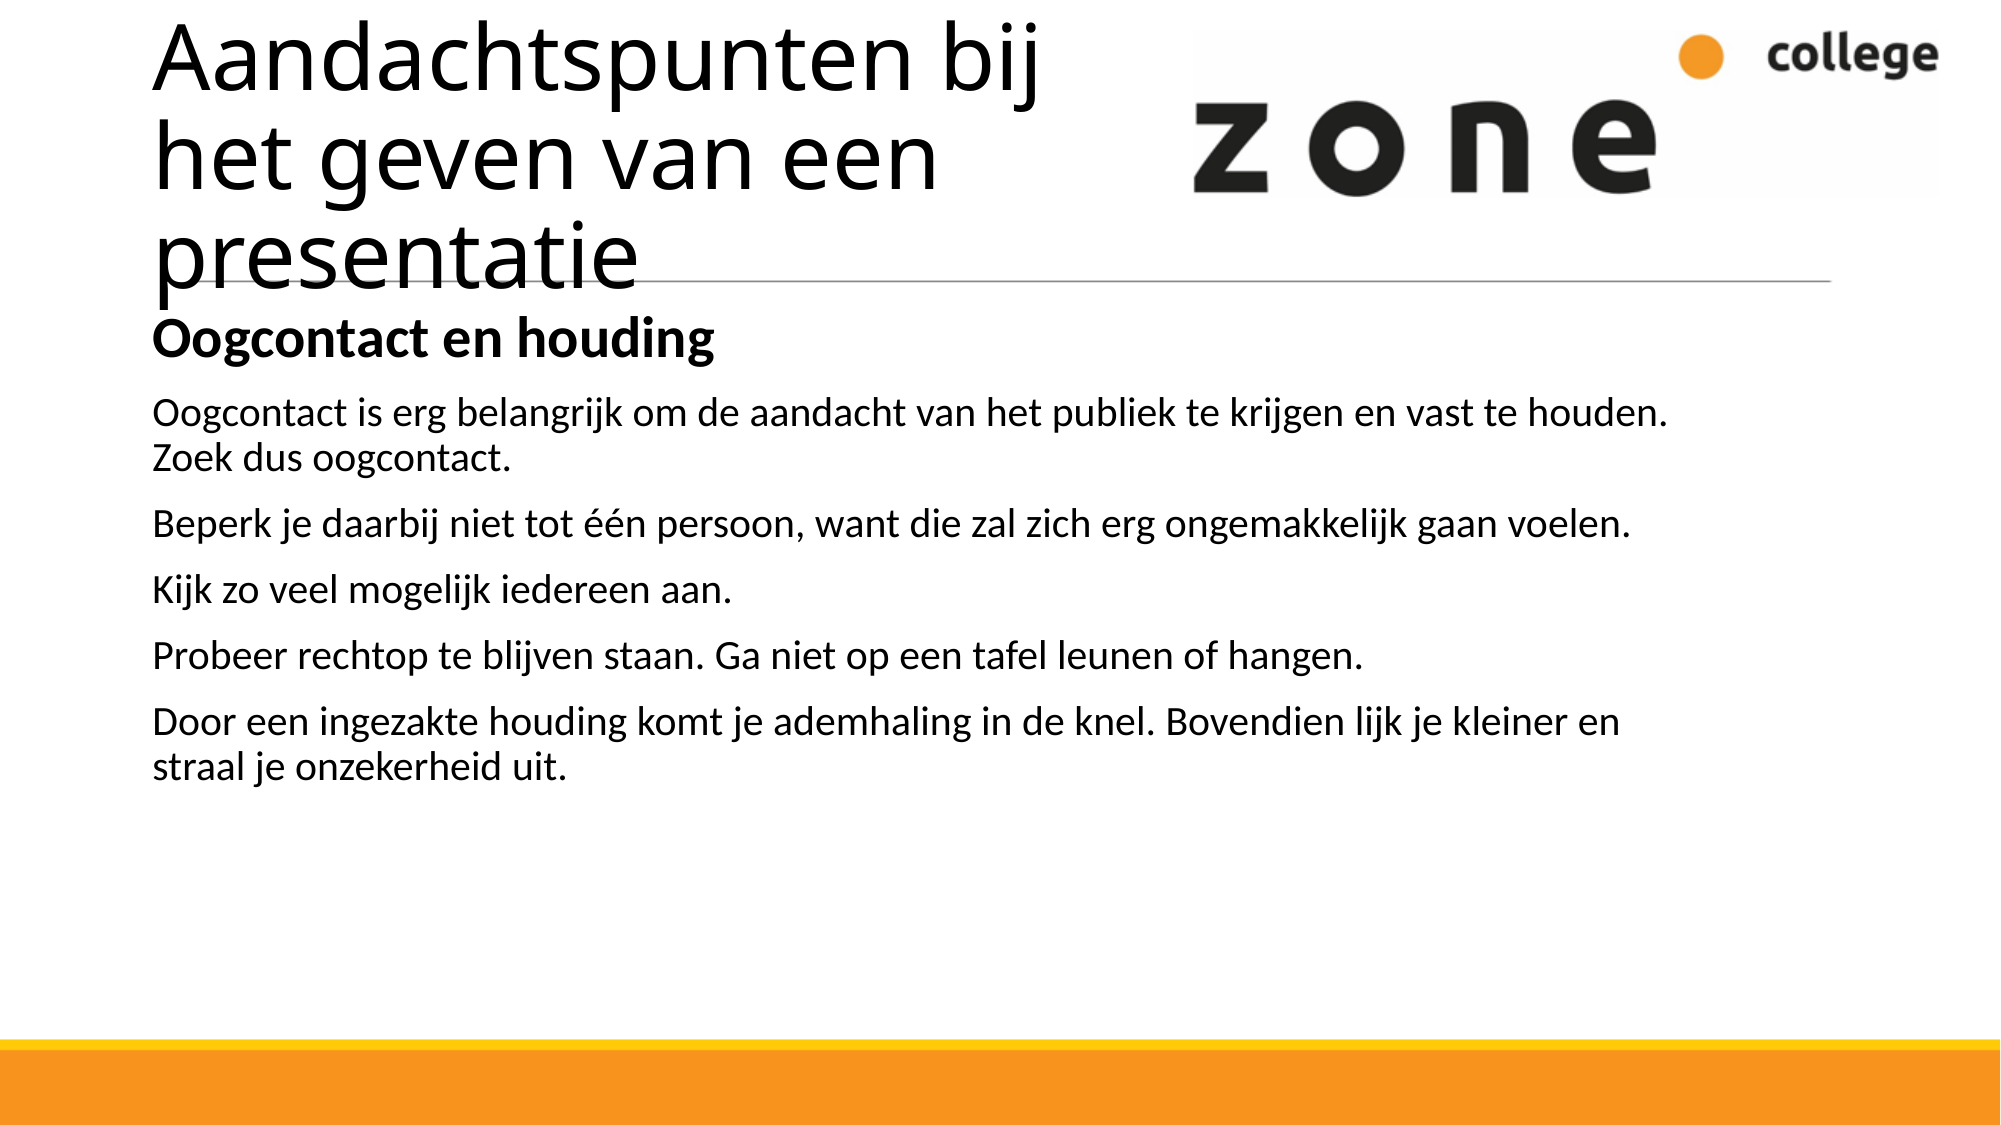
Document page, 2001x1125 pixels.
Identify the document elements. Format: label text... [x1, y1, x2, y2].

list Oogcontact en houding Oogcontact is erg belangrijk om de aandacht van het publiek te krijgen en vast te houden. Zoek dus oogcontact. Beperk je daarbij niet tot één persoon, want die zal zich erg ongemakkelijk gaan voelen. Kijk zo veel mogelijk iedereen aan. Probeer rechtop te blijven staan. Ga niet op een tafel leunen of hangen. Door een ingezakte houding komt je ademhaling in de knel. Bovendien lijk je kleiner en straal je onzekerheid uit. [137, 299, 1721, 1014]
picture [0, 0, 2001, 1125]
title Aandachtspunten bij het geven van een presentatie [137, 51, 1185, 269]
